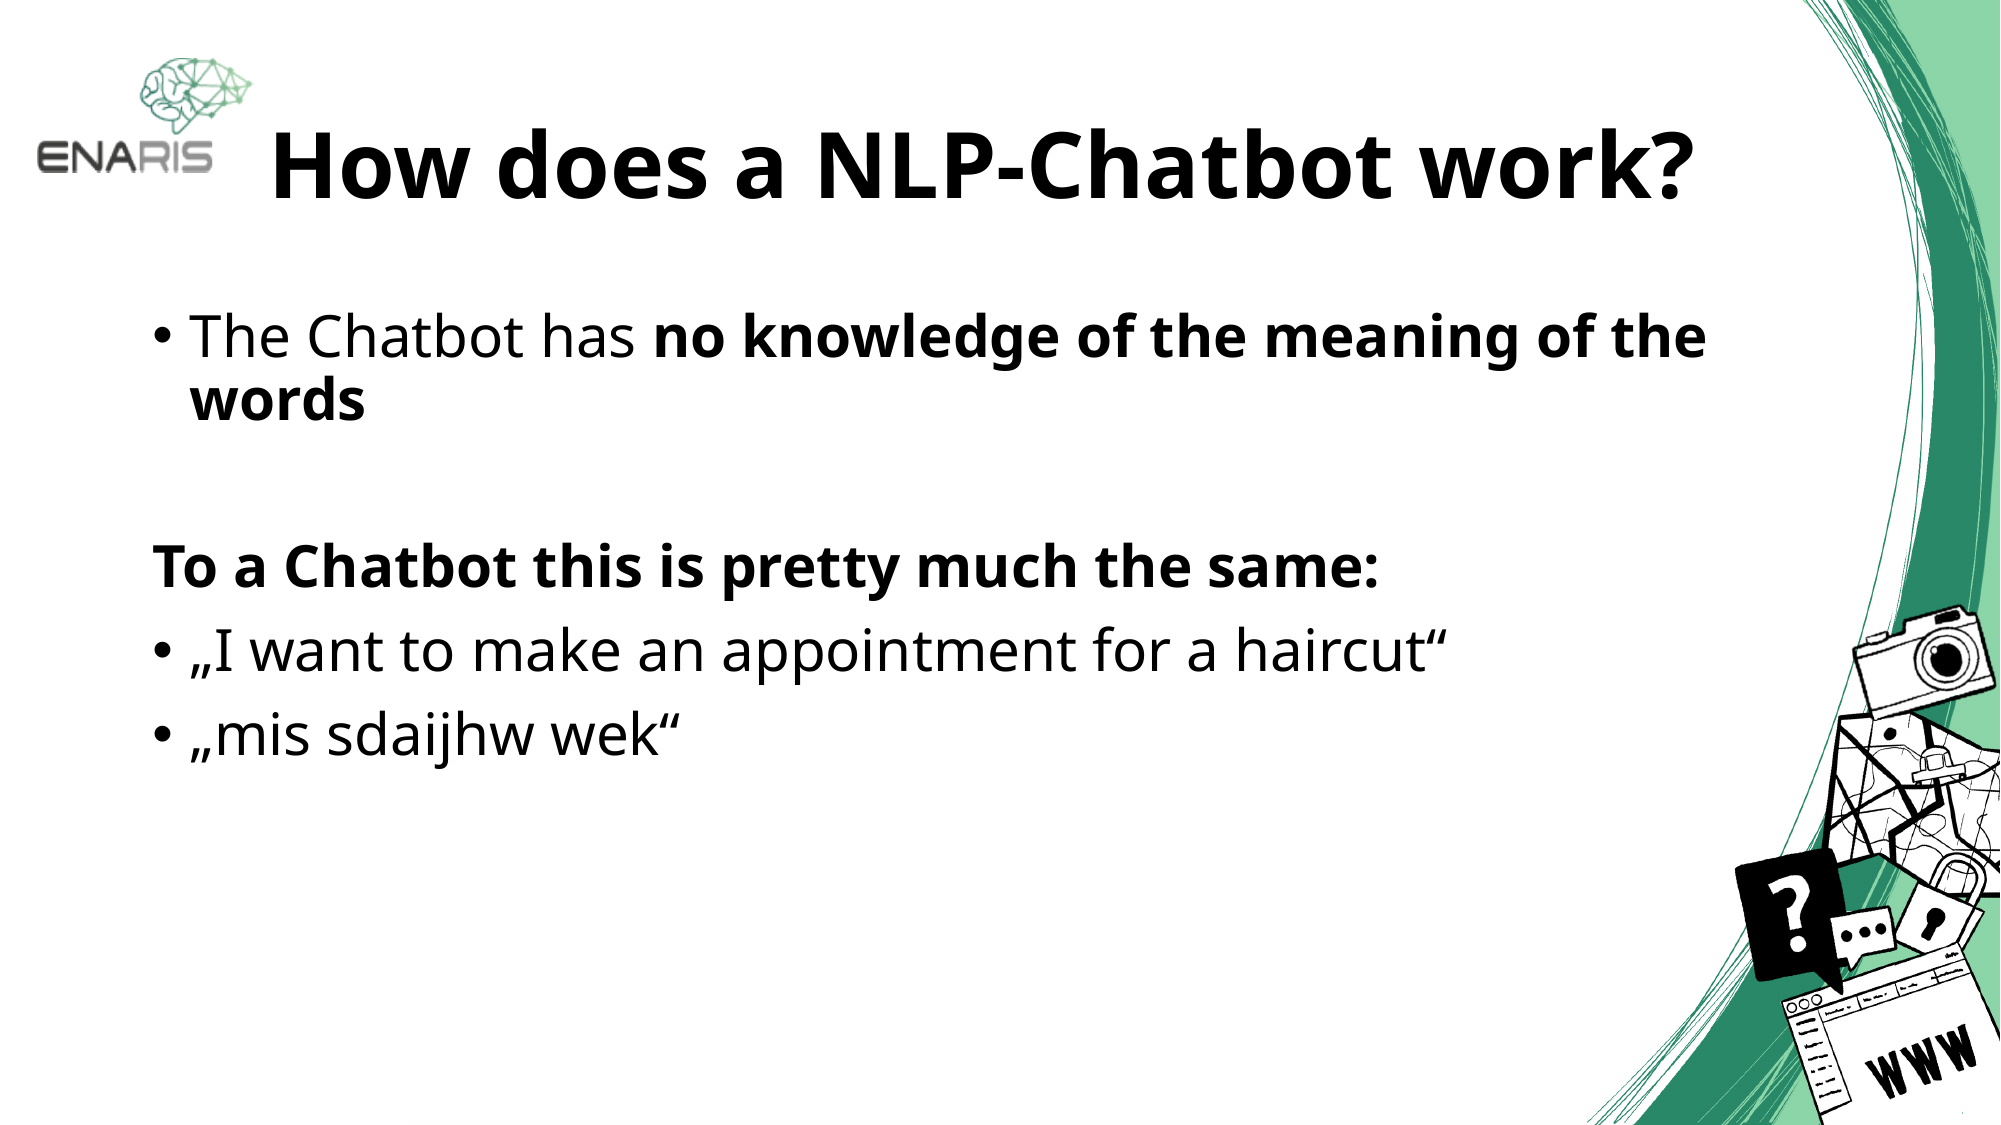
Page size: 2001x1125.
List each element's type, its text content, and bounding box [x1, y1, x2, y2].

title How does a NLP-Chatbot work? [253, 59, 1863, 278]
picture [37, 58, 254, 173]
list The Chatbot has no knowledge of the meaning of the words To a Chatbot this is pretty much the same: „I want to make an appointment for a haircut“ „mis sdaijhw wek“ [137, 299, 1728, 1014]
picture [408, 0, 2000, 1125]
